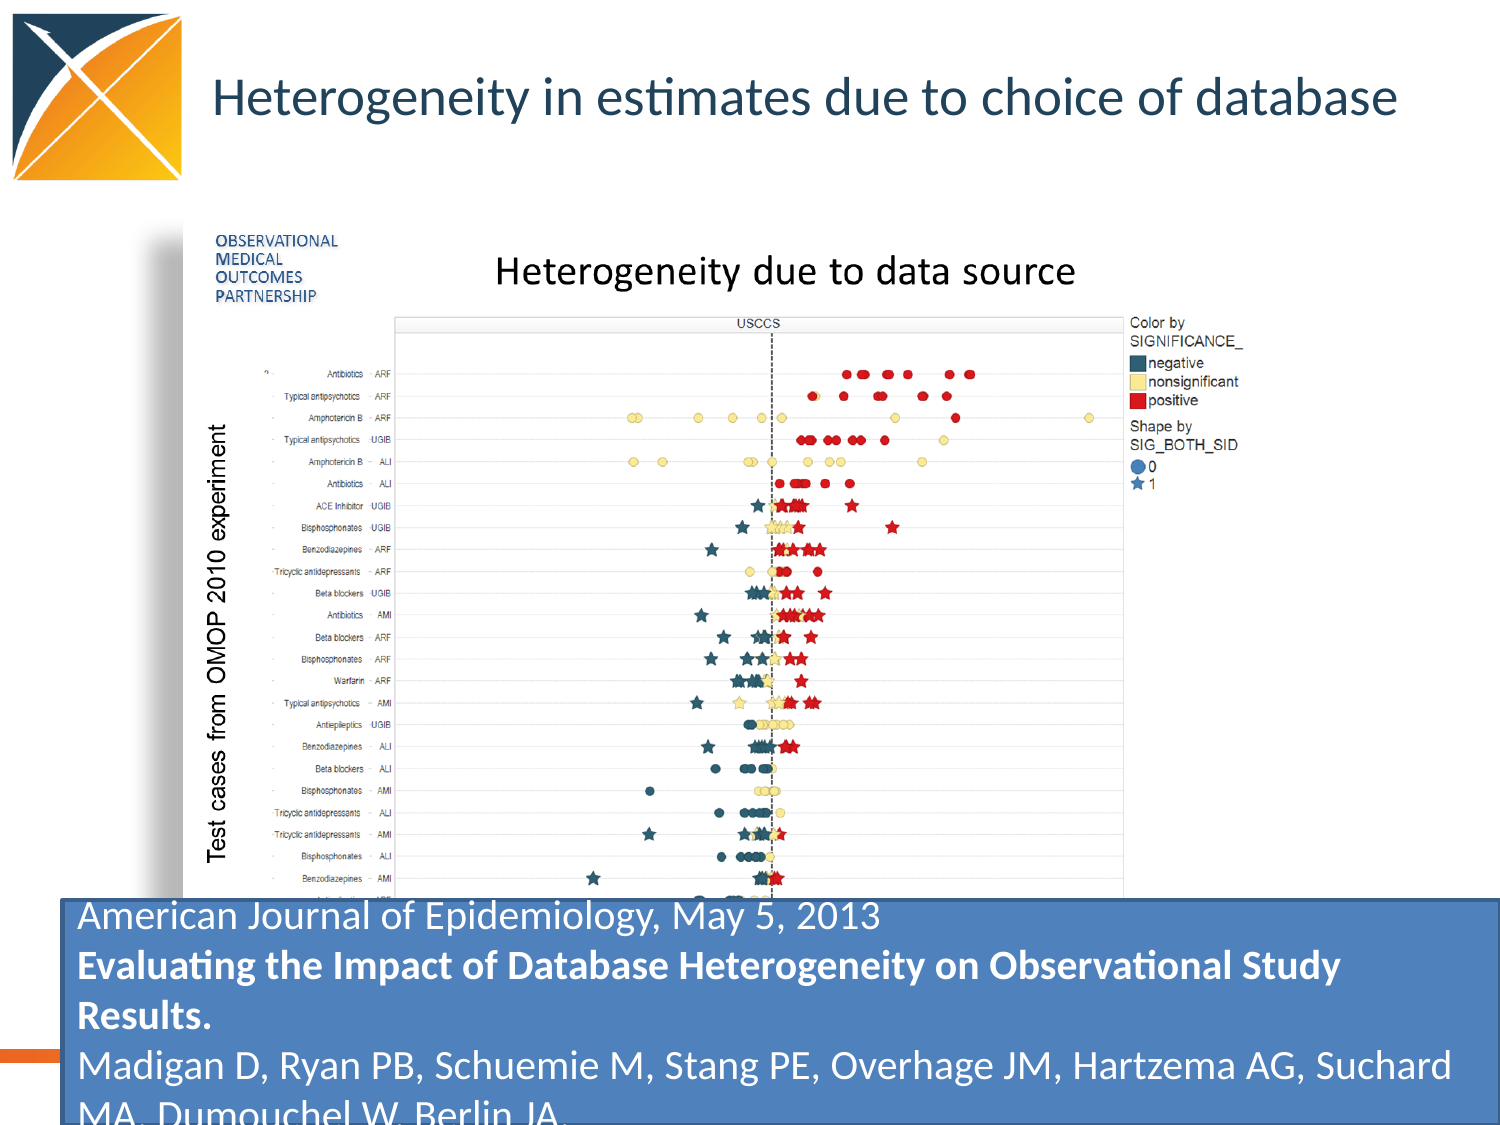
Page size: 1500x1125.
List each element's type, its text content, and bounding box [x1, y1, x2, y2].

picture [0, 0, 206, 200]
title Heterogeneity in estimates due to choice of database [187, 24, 1425, 163]
picture [182, 213, 1274, 1054]
text_box American Journal of Epidemiology, May 5, 2013 Evaluating the Impact of Database Heterogeneity on Observational Study Results. Madigan D, Ryan PB, Schuemie M, Stang PE, Overhage JM, Hartzema AG, Suchard MA, Dumouchel W, Berlin JA. [60, 898, 1500, 1125]
